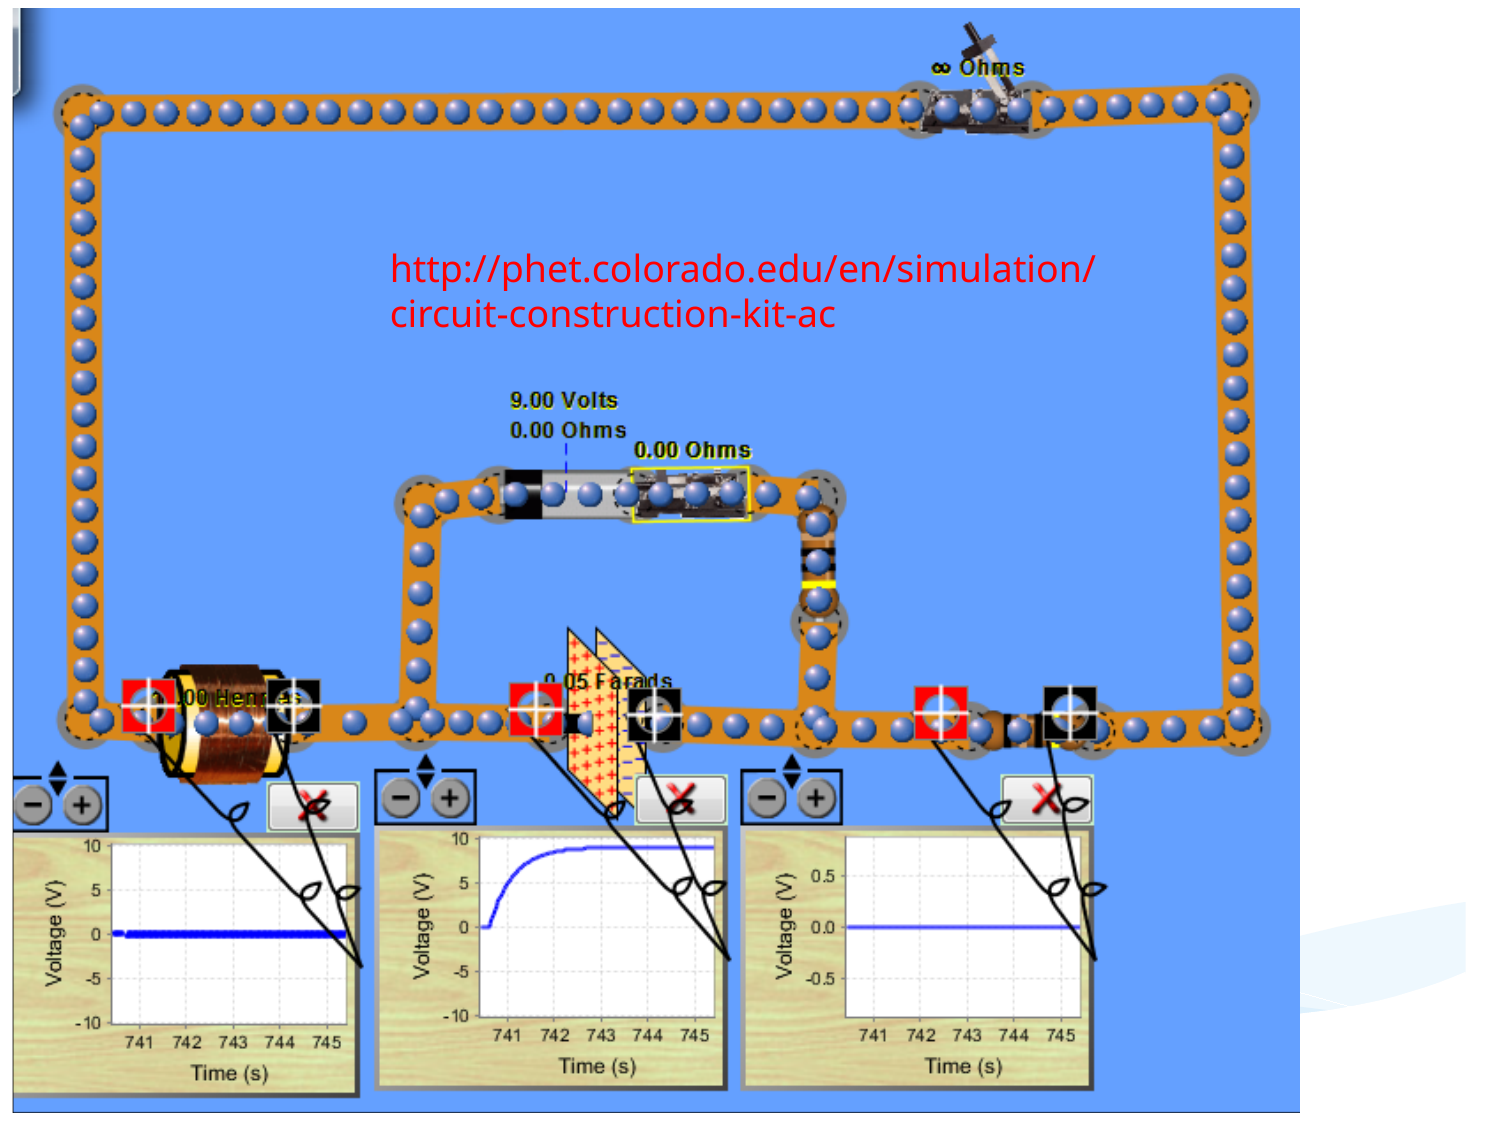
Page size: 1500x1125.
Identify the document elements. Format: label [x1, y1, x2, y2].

picture [12, 8, 1301, 1113]
